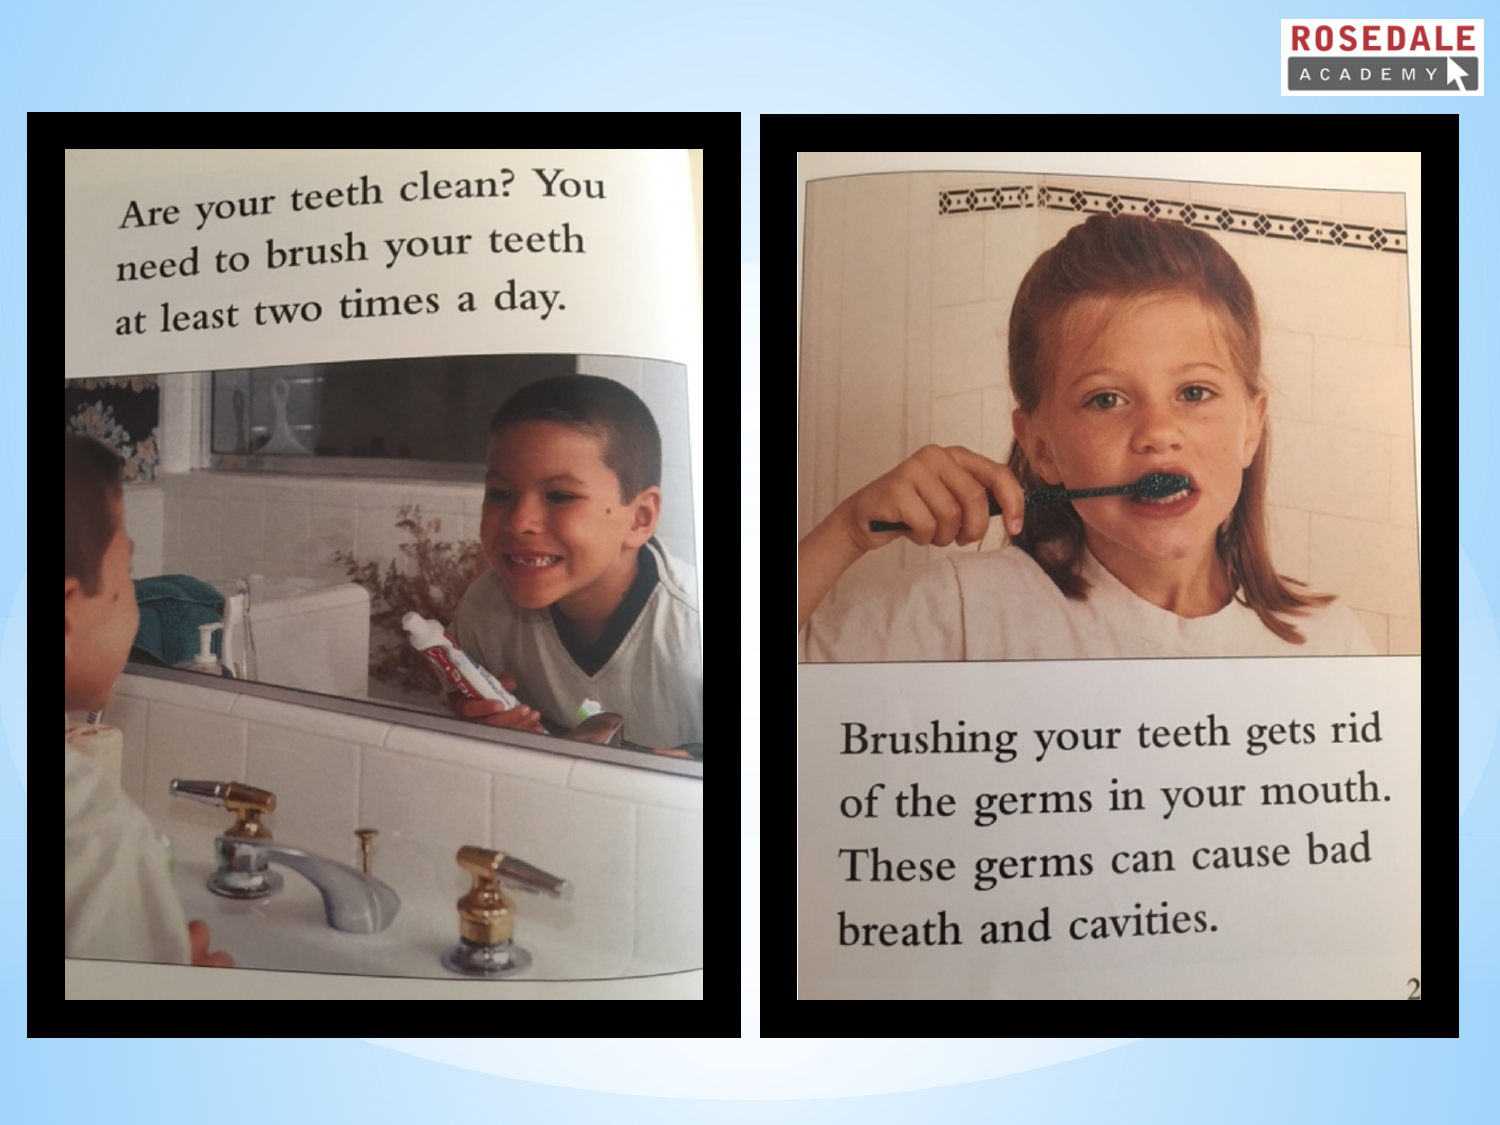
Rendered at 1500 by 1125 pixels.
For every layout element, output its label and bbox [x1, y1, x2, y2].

picture [1281, 18, 1484, 97]
picture [0, 150, 1500, 1000]
